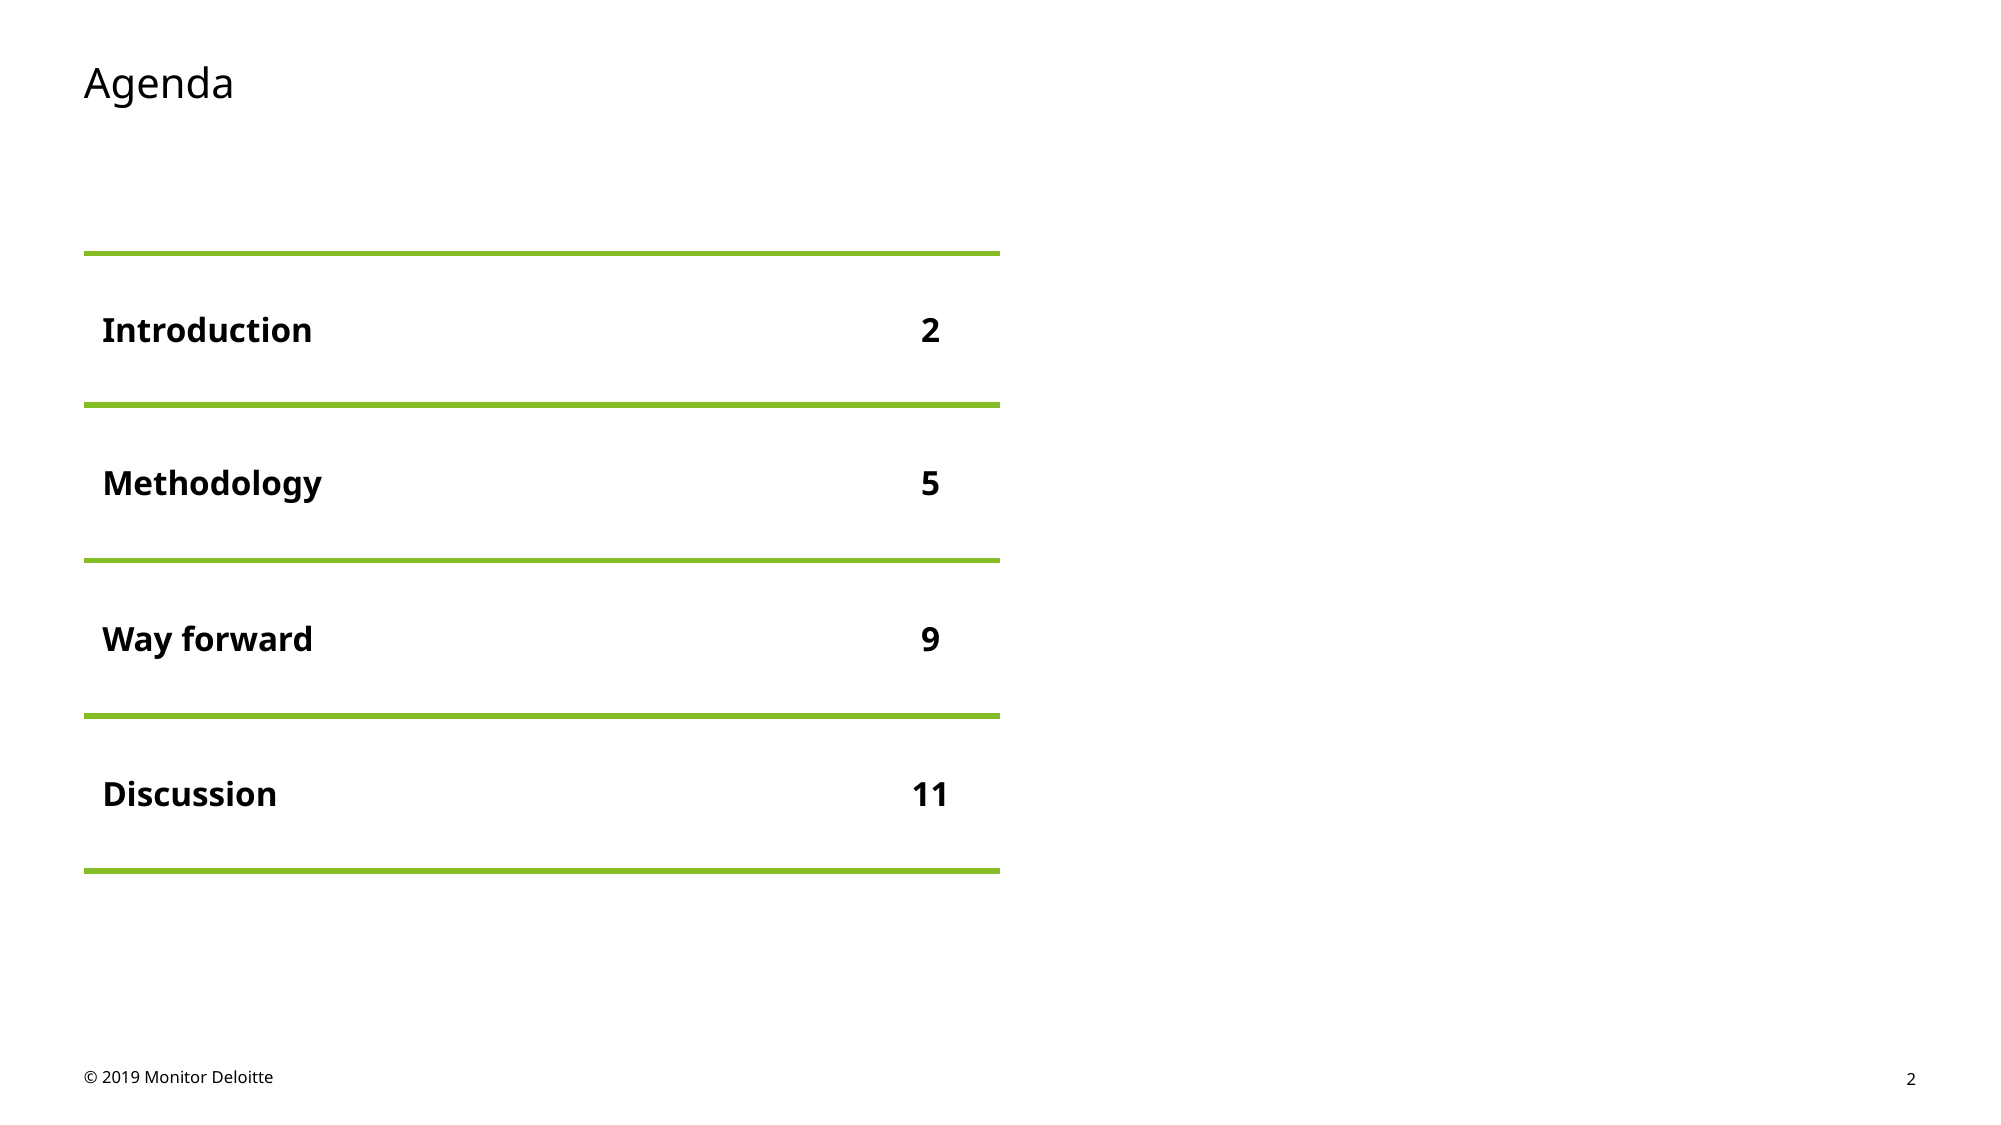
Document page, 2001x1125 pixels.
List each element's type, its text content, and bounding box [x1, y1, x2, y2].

table_header Introduction [84, 256, 861, 402]
table_cell 5 [861, 408, 1000, 558]
table_cell Way forward [84, 563, 861, 713]
title Agenda [83, 57, 1916, 108]
table_cell 9 [861, 563, 1000, 713]
table_cell 11 [861, 719, 1000, 868]
table_header 2 [861, 256, 1000, 402]
table_cell Discussion [84, 719, 861, 868]
table_cell Methodology [84, 408, 861, 558]
